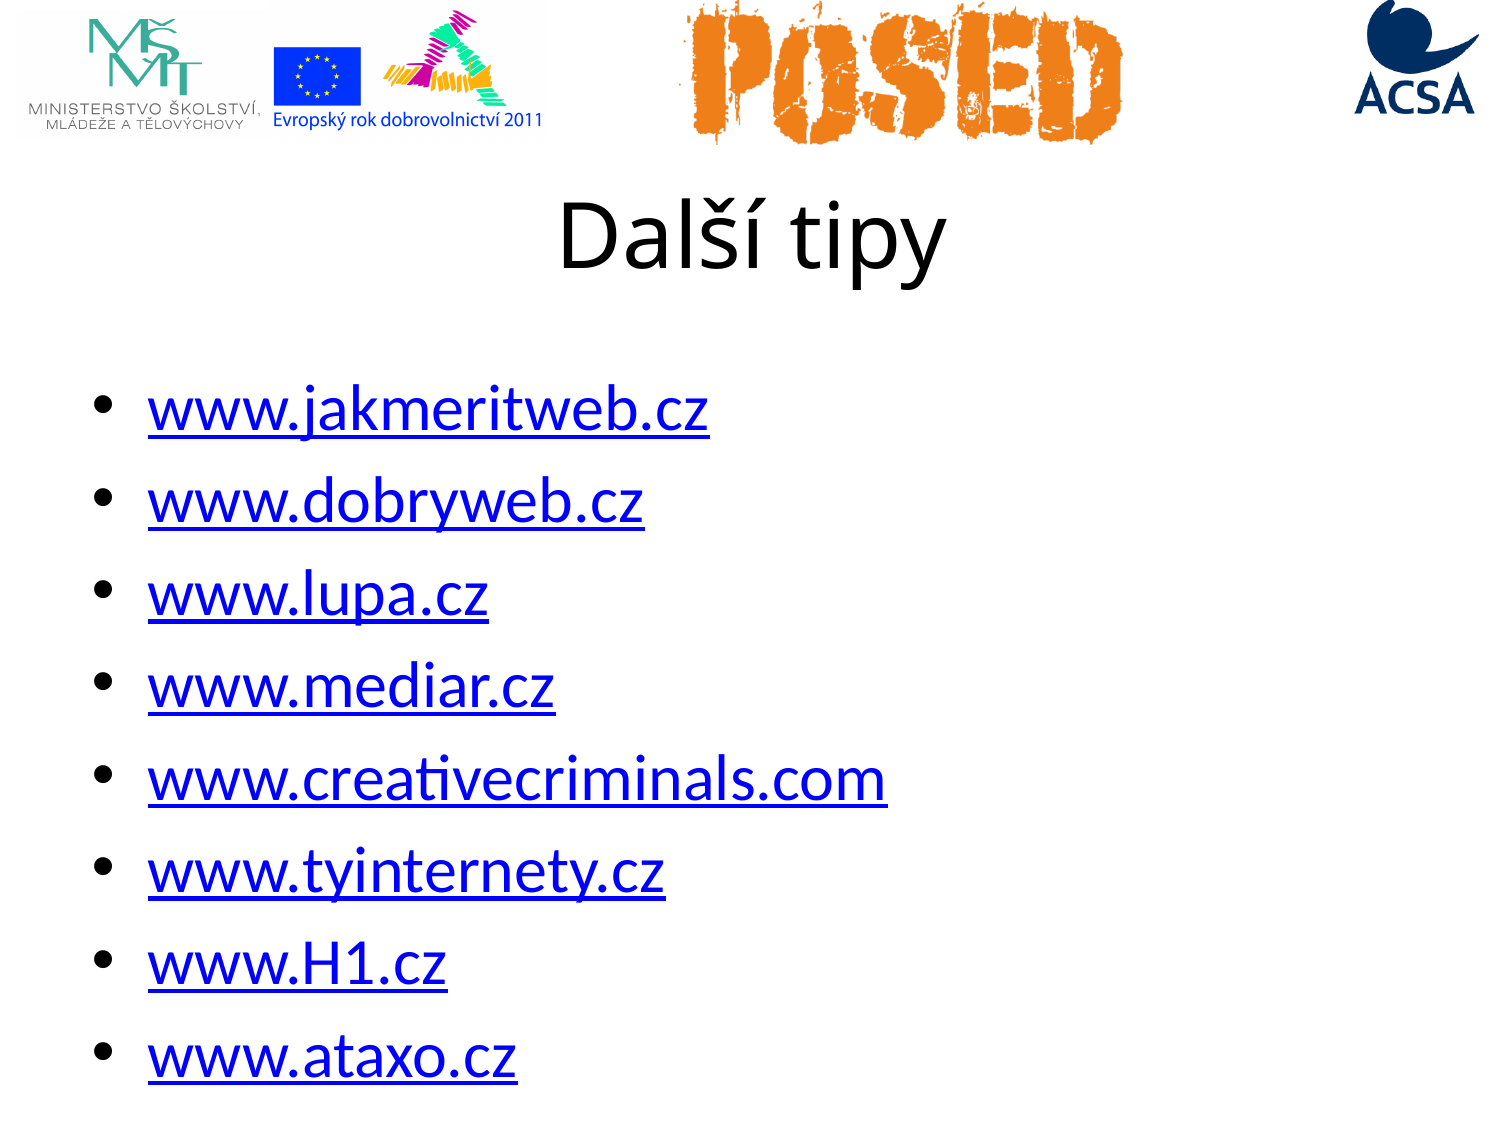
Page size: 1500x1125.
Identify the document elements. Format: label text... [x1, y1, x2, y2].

title Další tipy [76, 137, 1427, 327]
picture [1354, 0, 1479, 114]
picture [17, 0, 549, 138]
list www.jakmeritweb.cz www.dobryweb.cz www.lupa.cz www.mediar.cz www.creativecriminals.com www.tyinternety.cz www.H1.cz www.ataxo.cz [76, 356, 1427, 1100]
picture [679, 0, 1123, 137]
